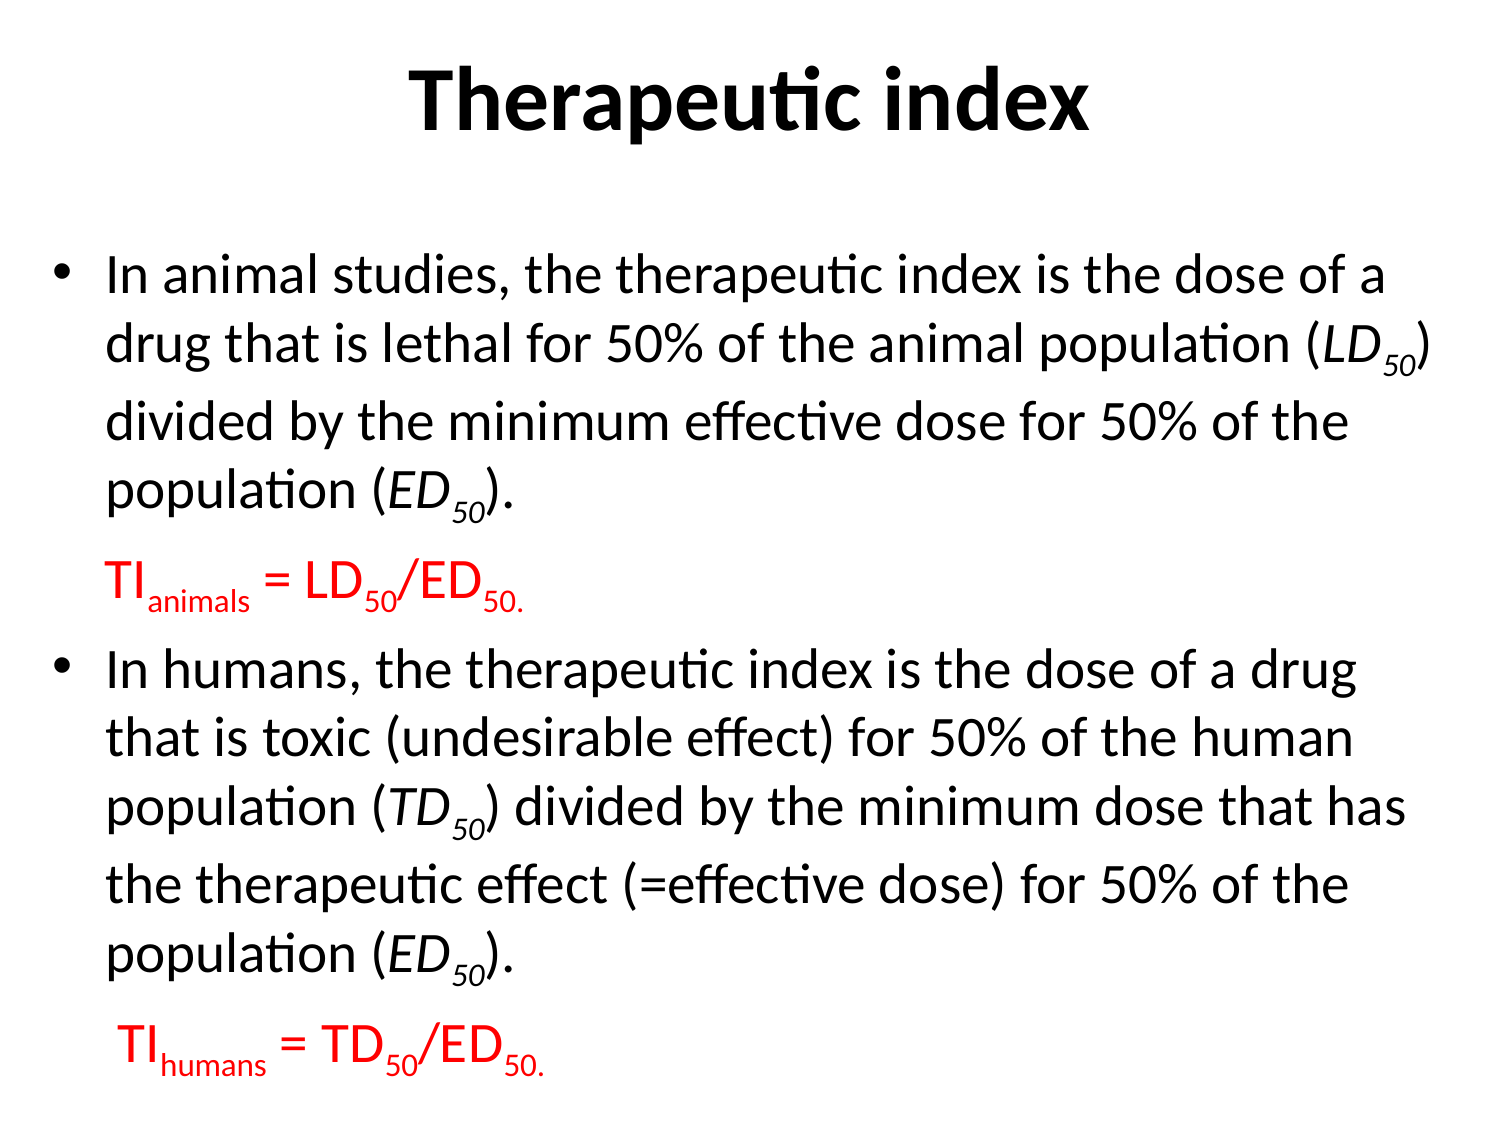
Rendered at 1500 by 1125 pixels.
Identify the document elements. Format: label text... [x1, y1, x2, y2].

title Therapeutic index [75, 0, 1425, 188]
list In animal studies, the therapeutic index is the dose of a drug that is lethal for 50% of the animal population (LD50) divided by the minimum effective dose for 50% of the population (ED50). TIanimals = LD50/ED50. In humans, the therapeutic index is the dose of a drug that is toxic (undesirable effect) for 50% of the human population (TD50) divided by the minimum dose that has the therapeutic effect (=effective dose) for 50% of the population (ED50). TIhumans = TD50/ED50. [37, 228, 1464, 1092]
